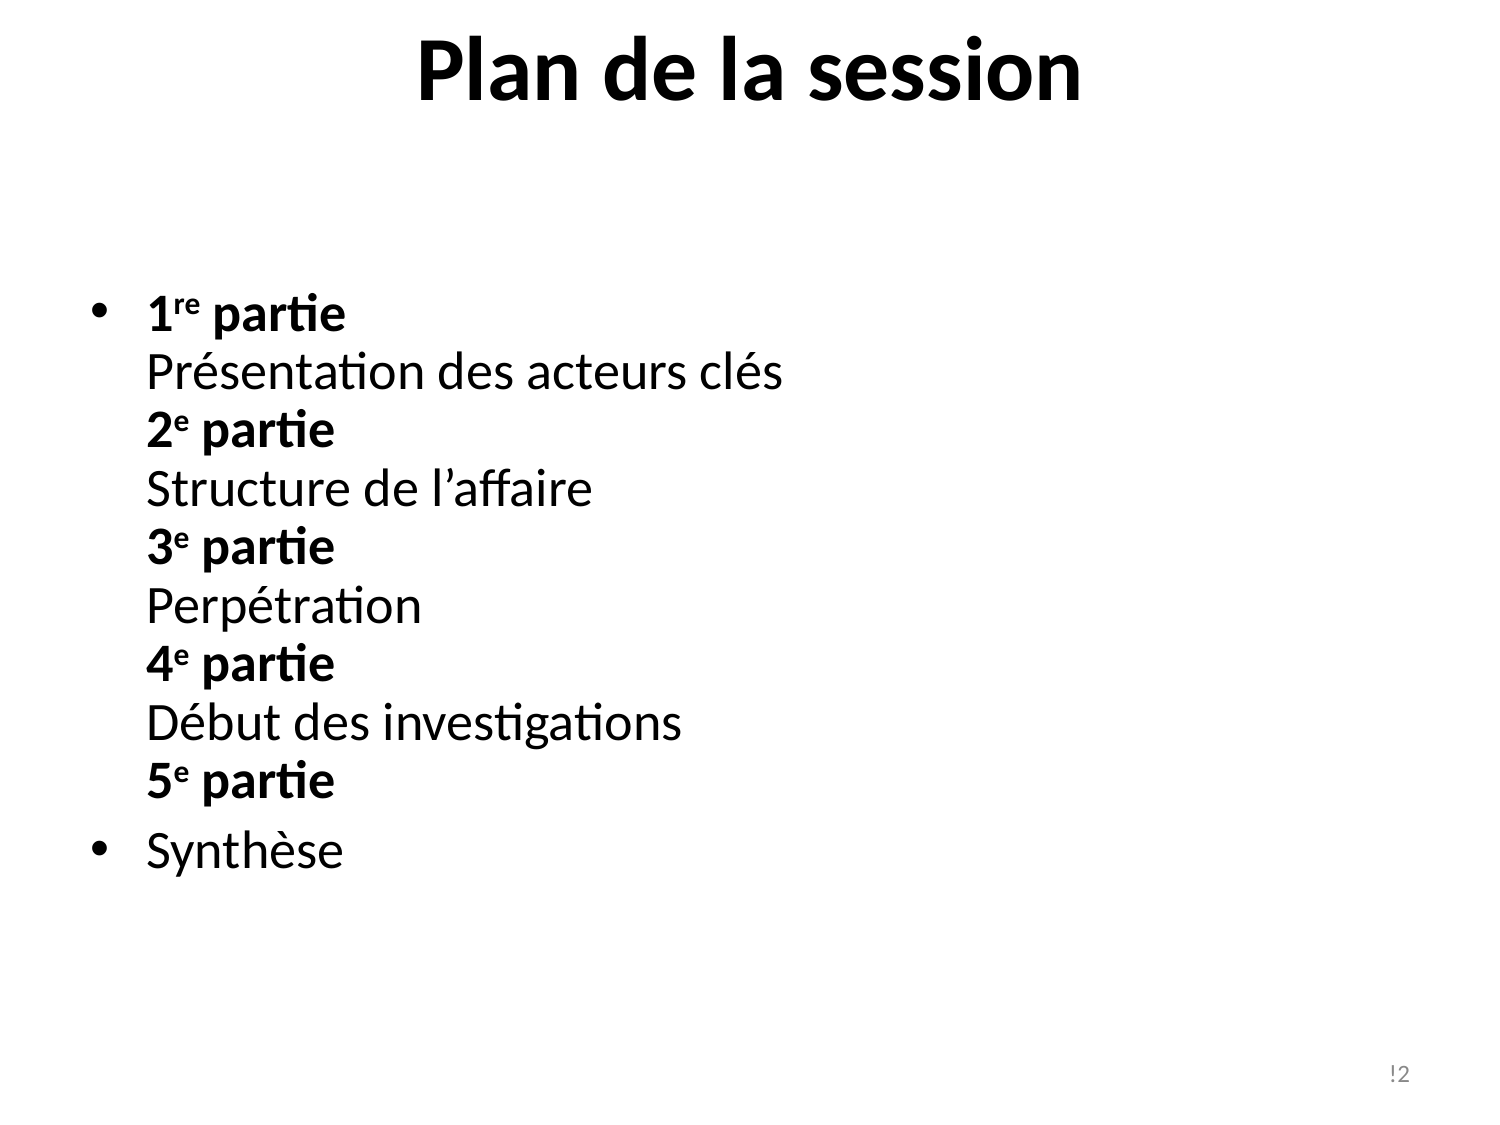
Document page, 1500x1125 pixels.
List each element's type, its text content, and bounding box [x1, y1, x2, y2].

slide_number !2 [1074, 1042, 1425, 1103]
list 1re partie Présentation des acteurs clés 2e partie Structure de l’affaire 3e partie Perpétration 4e partie Début des investigations 5e partie Synthèse [74, 131, 1472, 914]
title Plan de la session [74, 0, 1426, 128]
